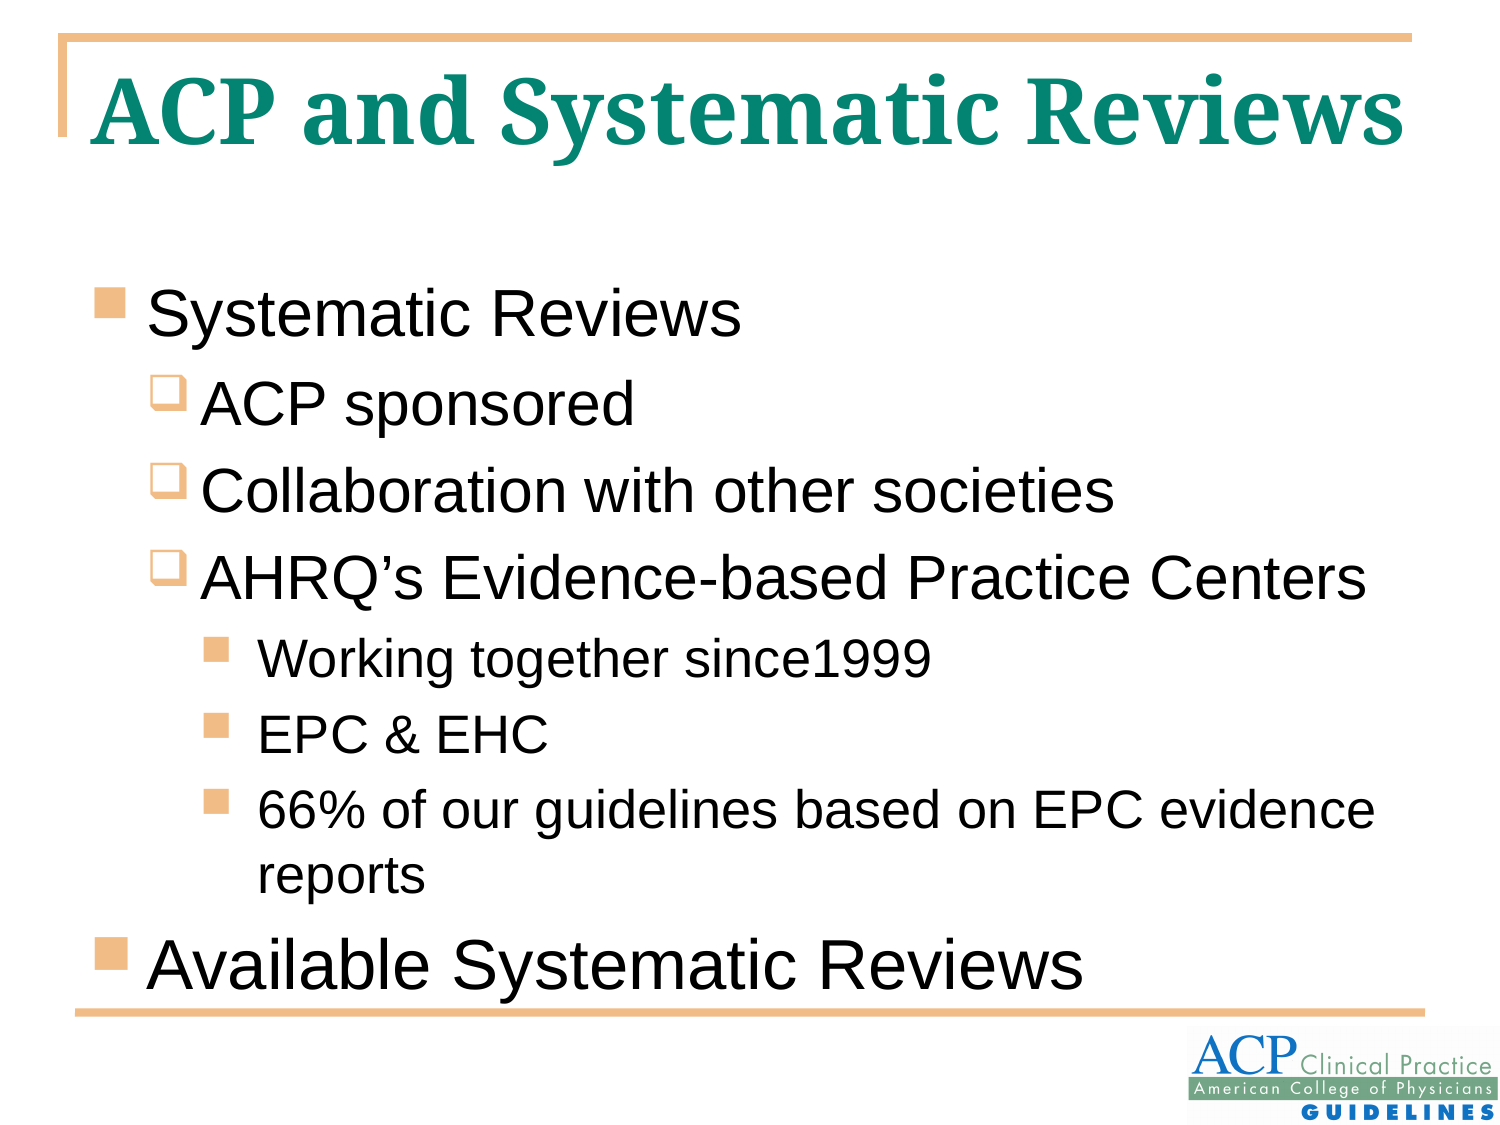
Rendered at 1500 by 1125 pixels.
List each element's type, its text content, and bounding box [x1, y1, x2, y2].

picture [1187, 1026, 1500, 1125]
title ACP and Systematic Reviews [74, 45, 1426, 233]
list Systematic Reviews ACP sponsored Collaboration with other societies AHRQ’s Evidence-based Practice Centers Working together since1999 EPC & EHC 66% of our guidelines based on EPC evidence reports Available Systematic Reviews [74, 262, 1426, 1006]
